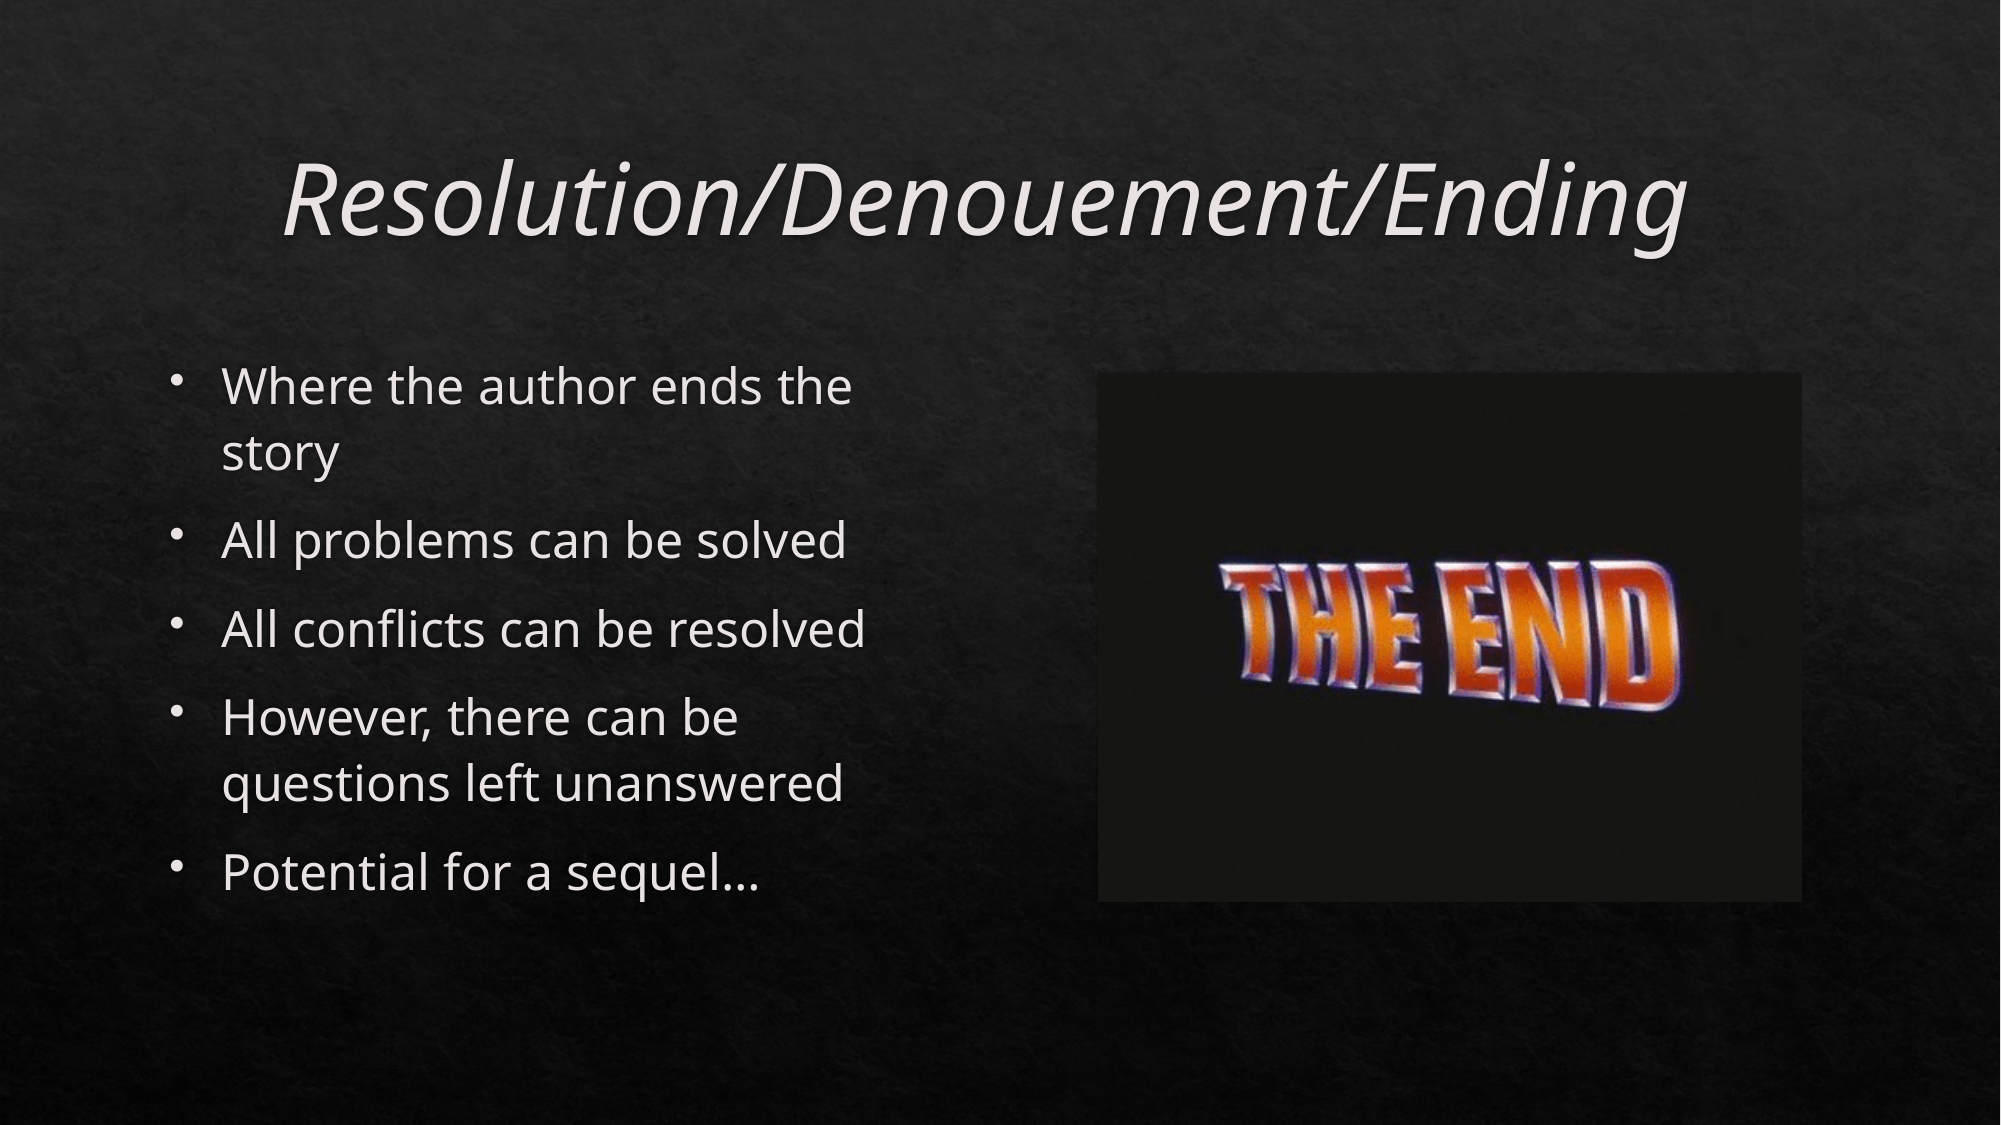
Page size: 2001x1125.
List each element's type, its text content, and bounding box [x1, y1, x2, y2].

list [1098, 373, 1802, 903]
list Where the author ends the story All problems can be solved All conflicts can be resolved However, there can be questions left unanswered Potential for a sequel… [149, 340, 947, 935]
title Resolution/Denouement/Ending [149, 99, 1849, 307]
